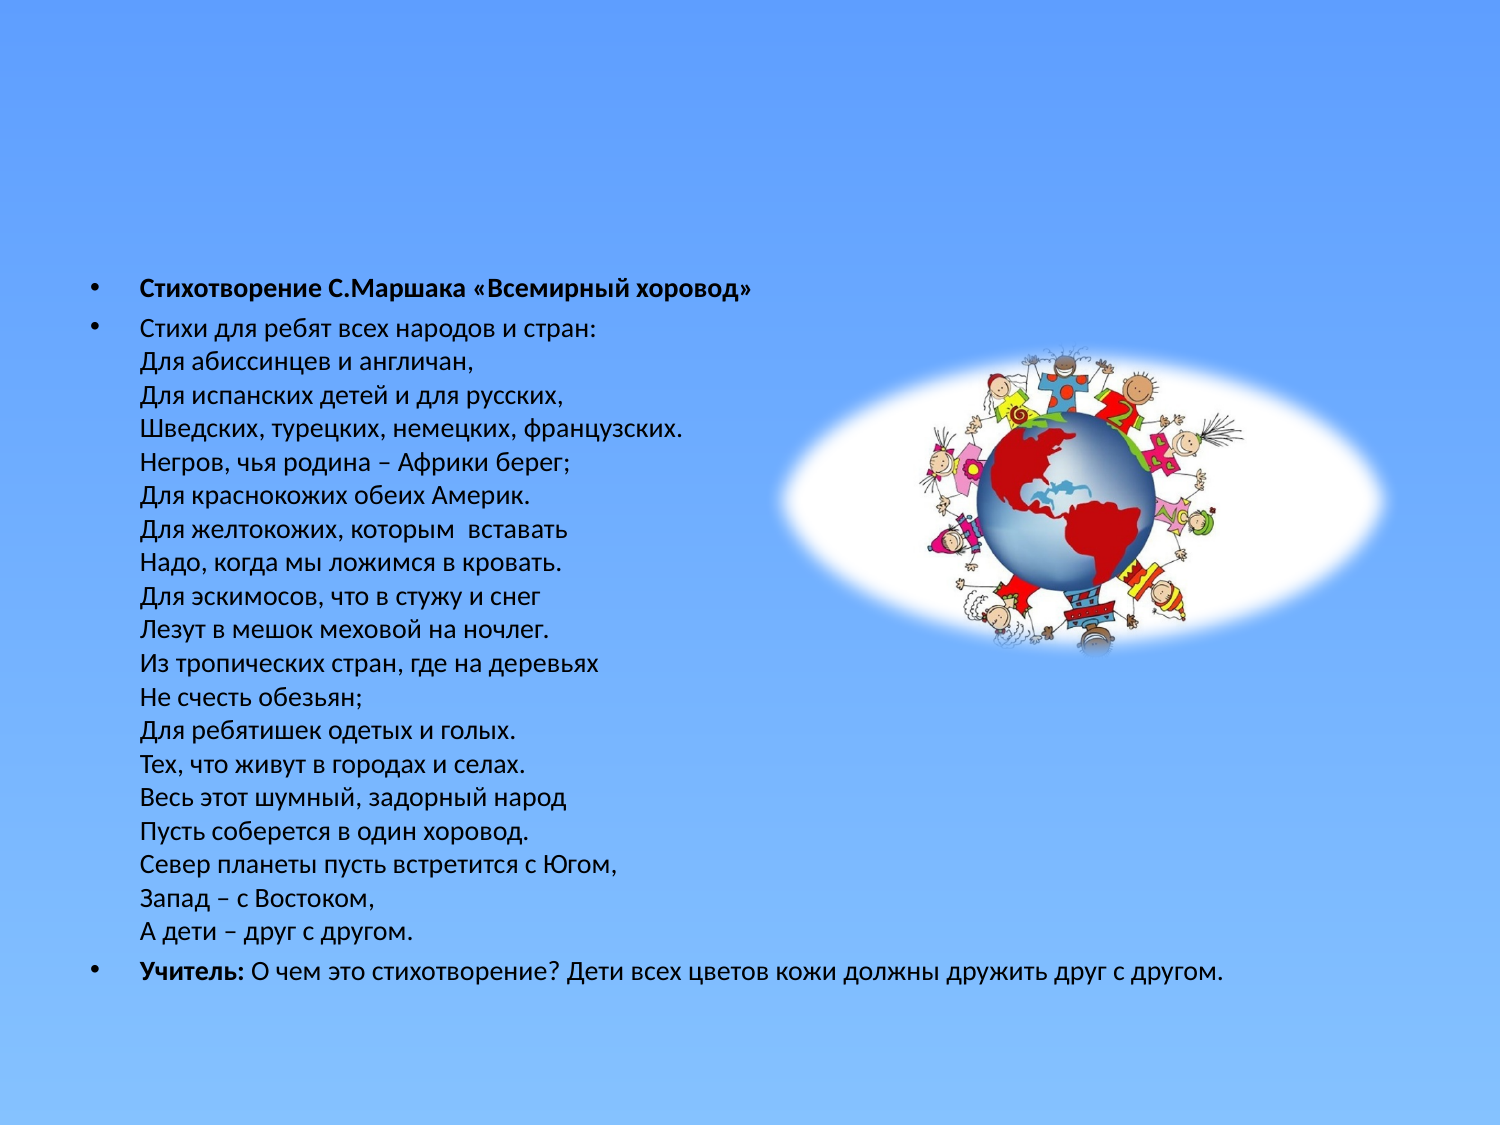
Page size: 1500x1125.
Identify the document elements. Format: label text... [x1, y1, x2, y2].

picture [761, 339, 1403, 662]
list Стихотворение С.Маршака «Всемирный хоровод» Стихи для ребят всех народов и стран: Для абиссинцев и англичан, Для испанских детей и для русских, Шведских, турецких, немецких, французских. Негров, чья родина – Африки берег; Для краснокожих обеих Америк. Для желтокожих, которым вставать Надо, когда мы ложимся в кровать. Для эскимосов, что в стужу и снег Лезут в мешок меховой на ночлег. Из тропических стран, где на деревьях Не счесть обезьян; Для ребятишек одетых и голых. Тех, что живут в городах и селах. Весь этот шумный, задорный народ Пусть соберется в один хоровод. Север планеты пусть встретится с Югом, Запад – с Востоком, А дети – друг с другом. Учитель: О чем это стихотворение? Дети всех цветов кожи должны дружить друг с другом. [75, 262, 1425, 1005]
